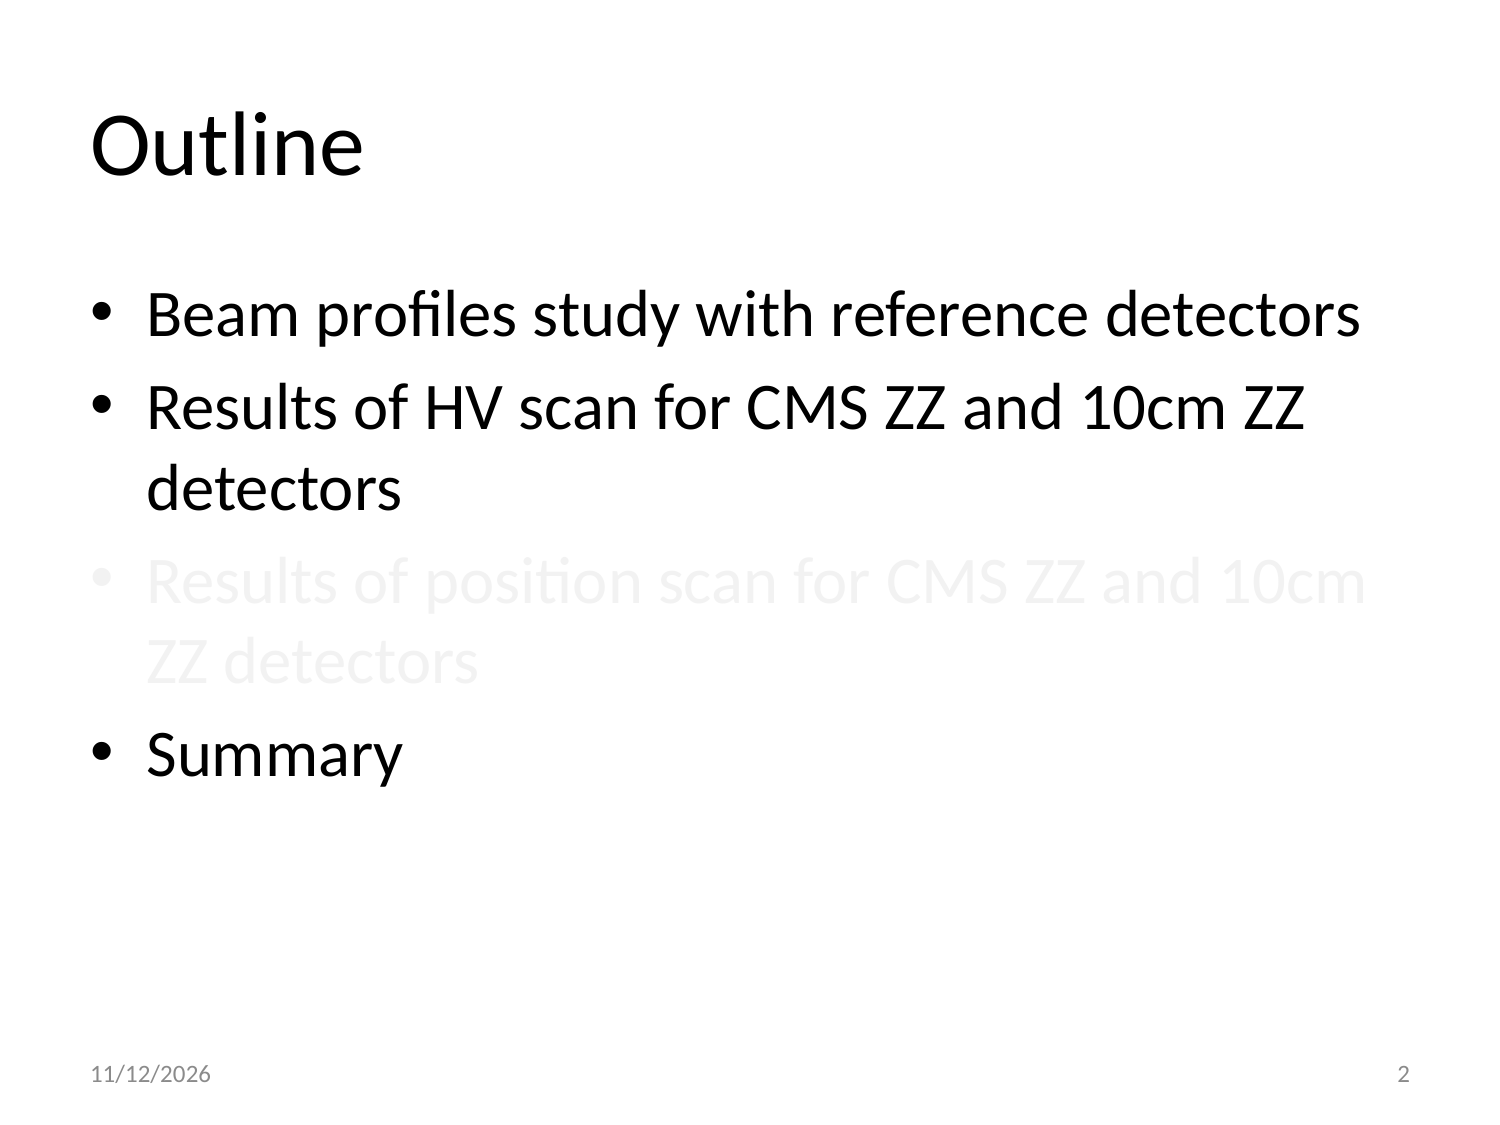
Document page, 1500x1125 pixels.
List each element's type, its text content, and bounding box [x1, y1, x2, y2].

title Outline [75, 45, 1425, 233]
slide_number 2 [1074, 1042, 1425, 1103]
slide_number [75, 1042, 425, 1103]
list Beam profiles study with reference detectors Results of HV scan for CMS ZZ and 10cm ZZ detectors Results of position scan for CMS ZZ and 10cm ZZ detectors Summary [75, 262, 1425, 1005]
